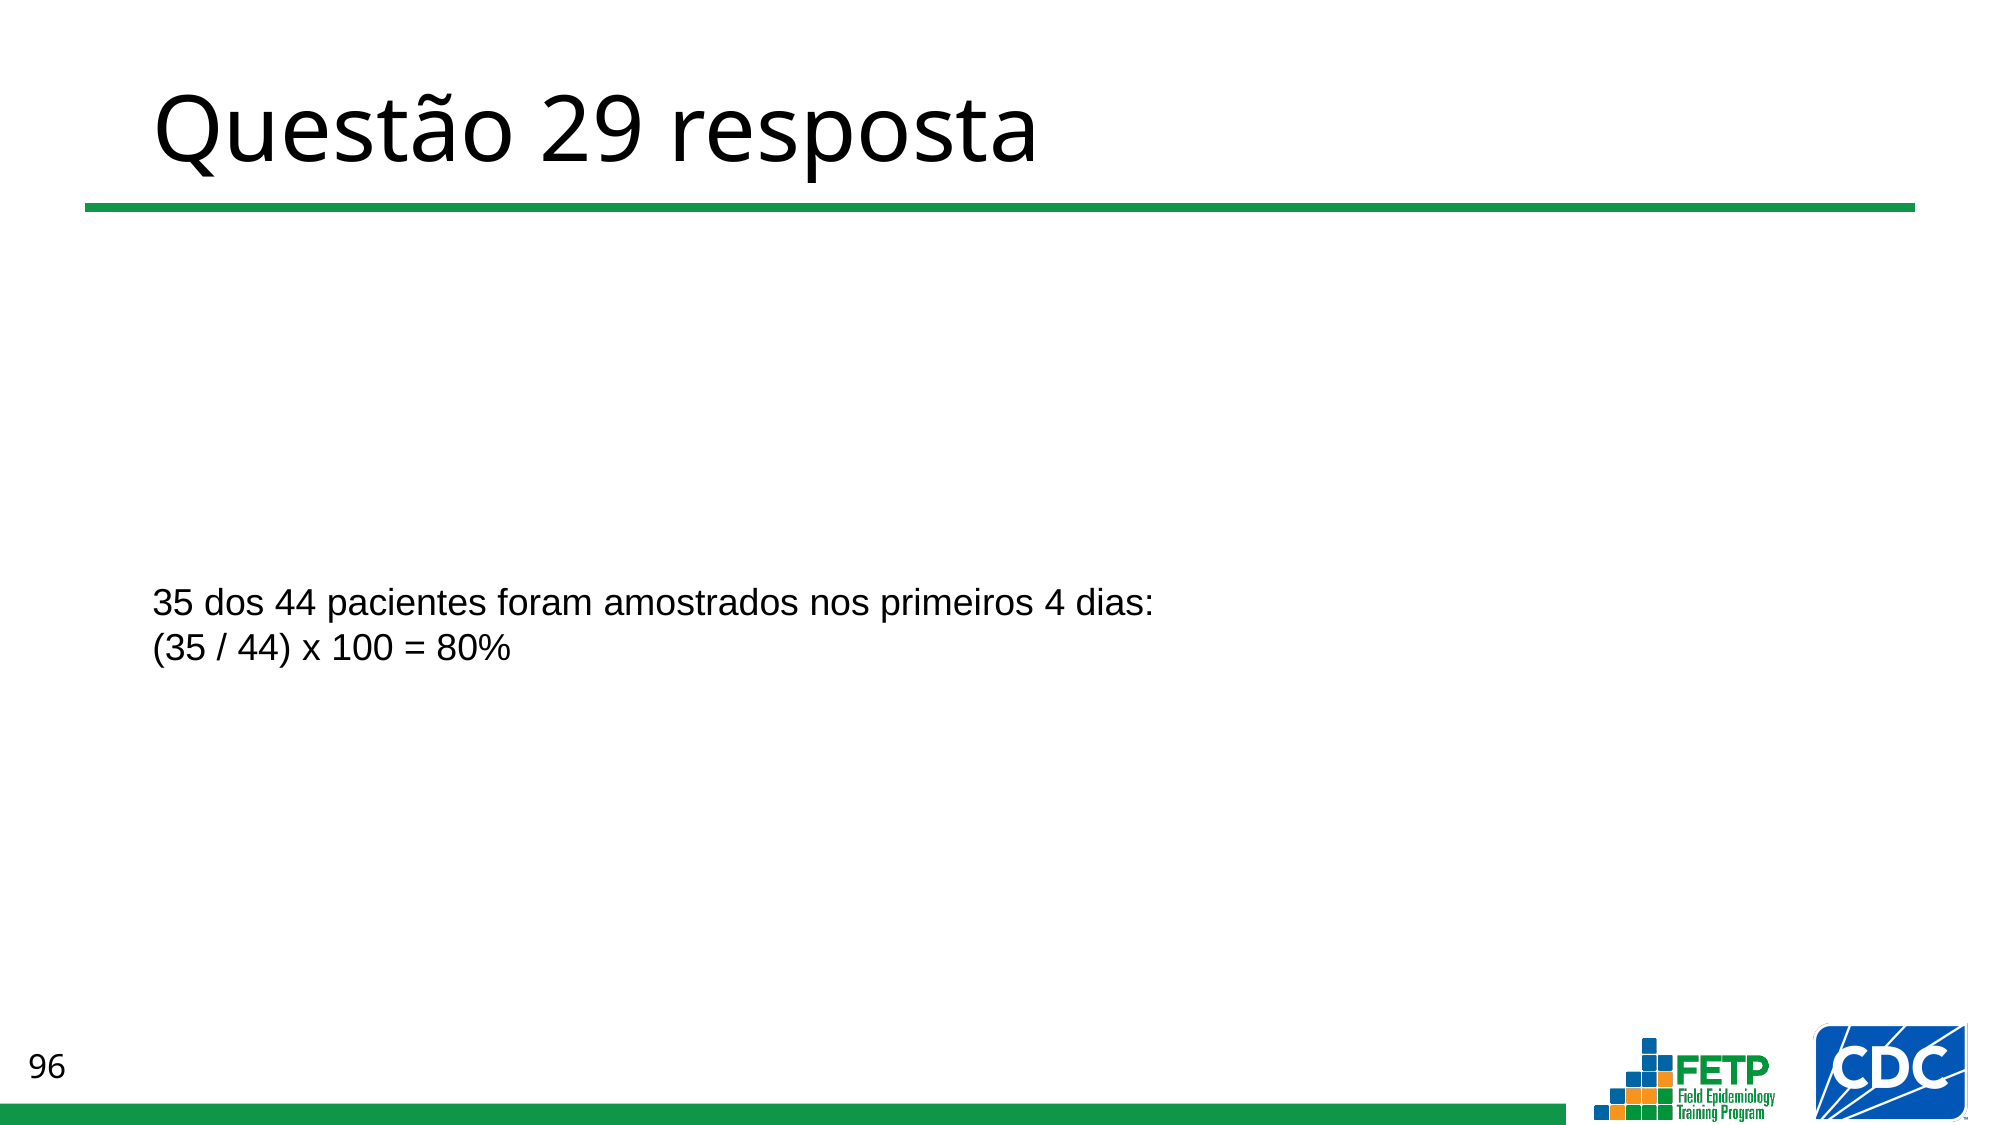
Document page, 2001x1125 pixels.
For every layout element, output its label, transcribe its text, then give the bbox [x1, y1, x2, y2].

list 35 dos 44 pacientes foram amostrados nos primeiros 4 dias: (35 / 44) x 100 = 80% [137, 242, 1780, 1004]
title Questão 29 resposta [137, 75, 1863, 207]
picture [1813, 1023, 1968, 1122]
picture [1594, 1038, 1775, 1122]
